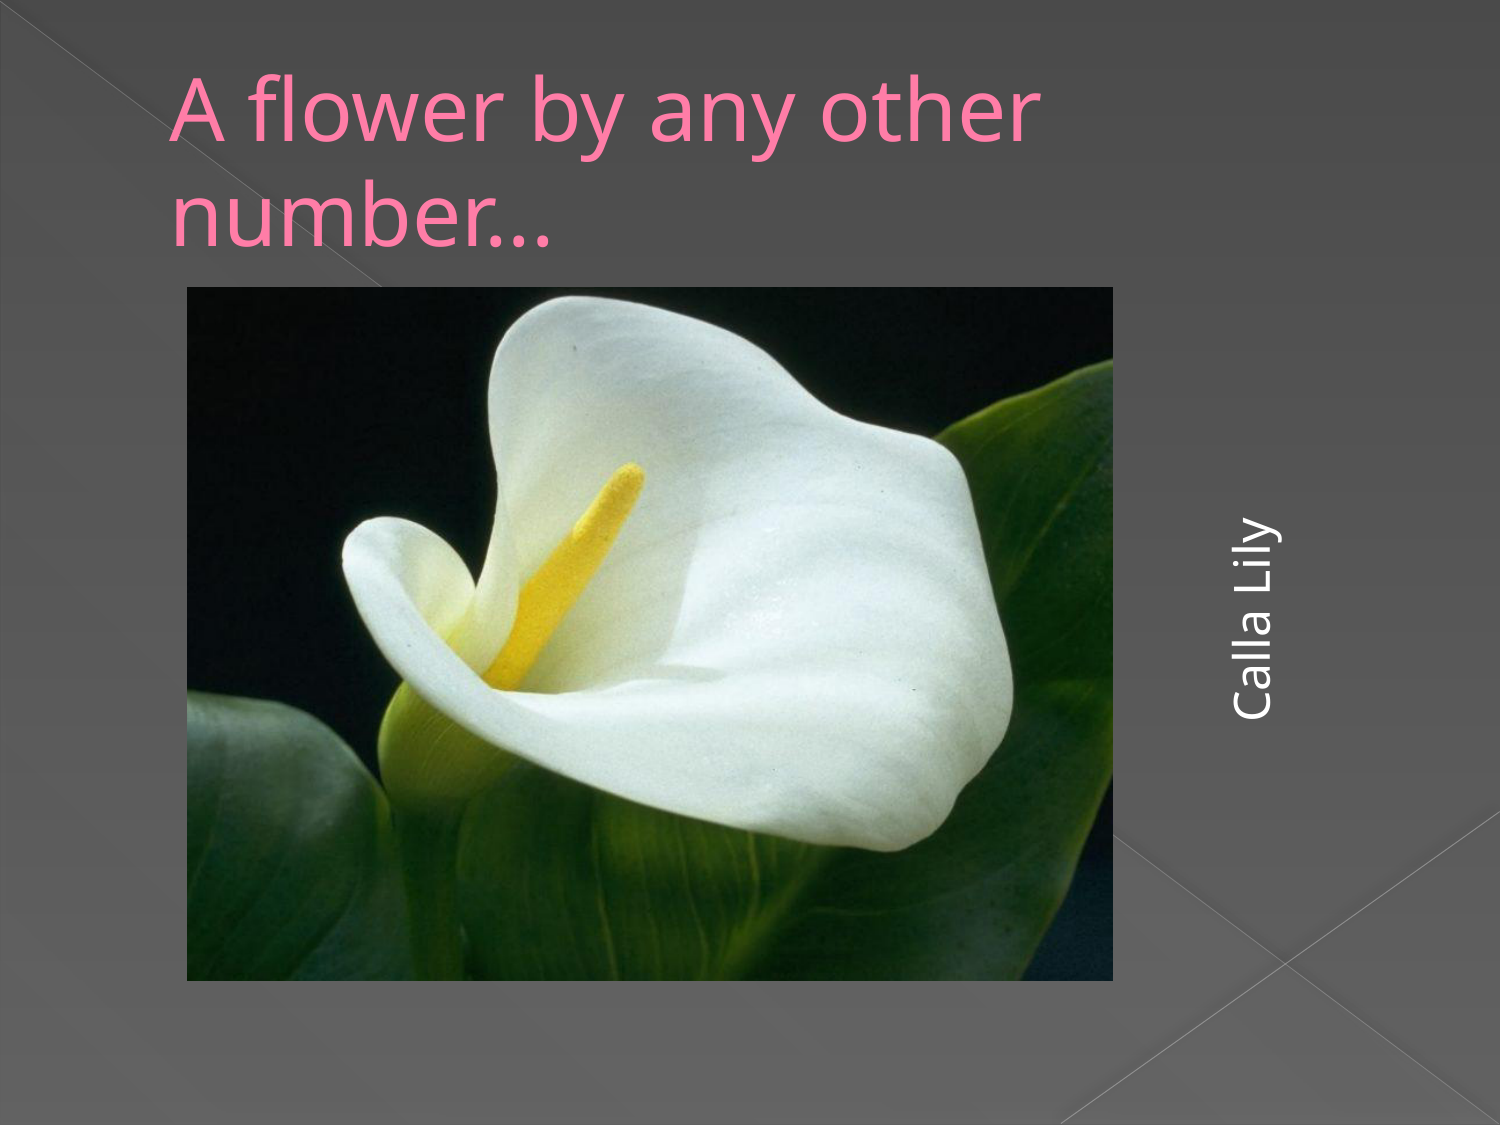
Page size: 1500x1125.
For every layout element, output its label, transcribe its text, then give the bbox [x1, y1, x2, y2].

picture [187, 287, 1113, 981]
title A flower by any other number... [75, 43, 1425, 274]
text_box Calla Lily [1212, 374, 1304, 738]
